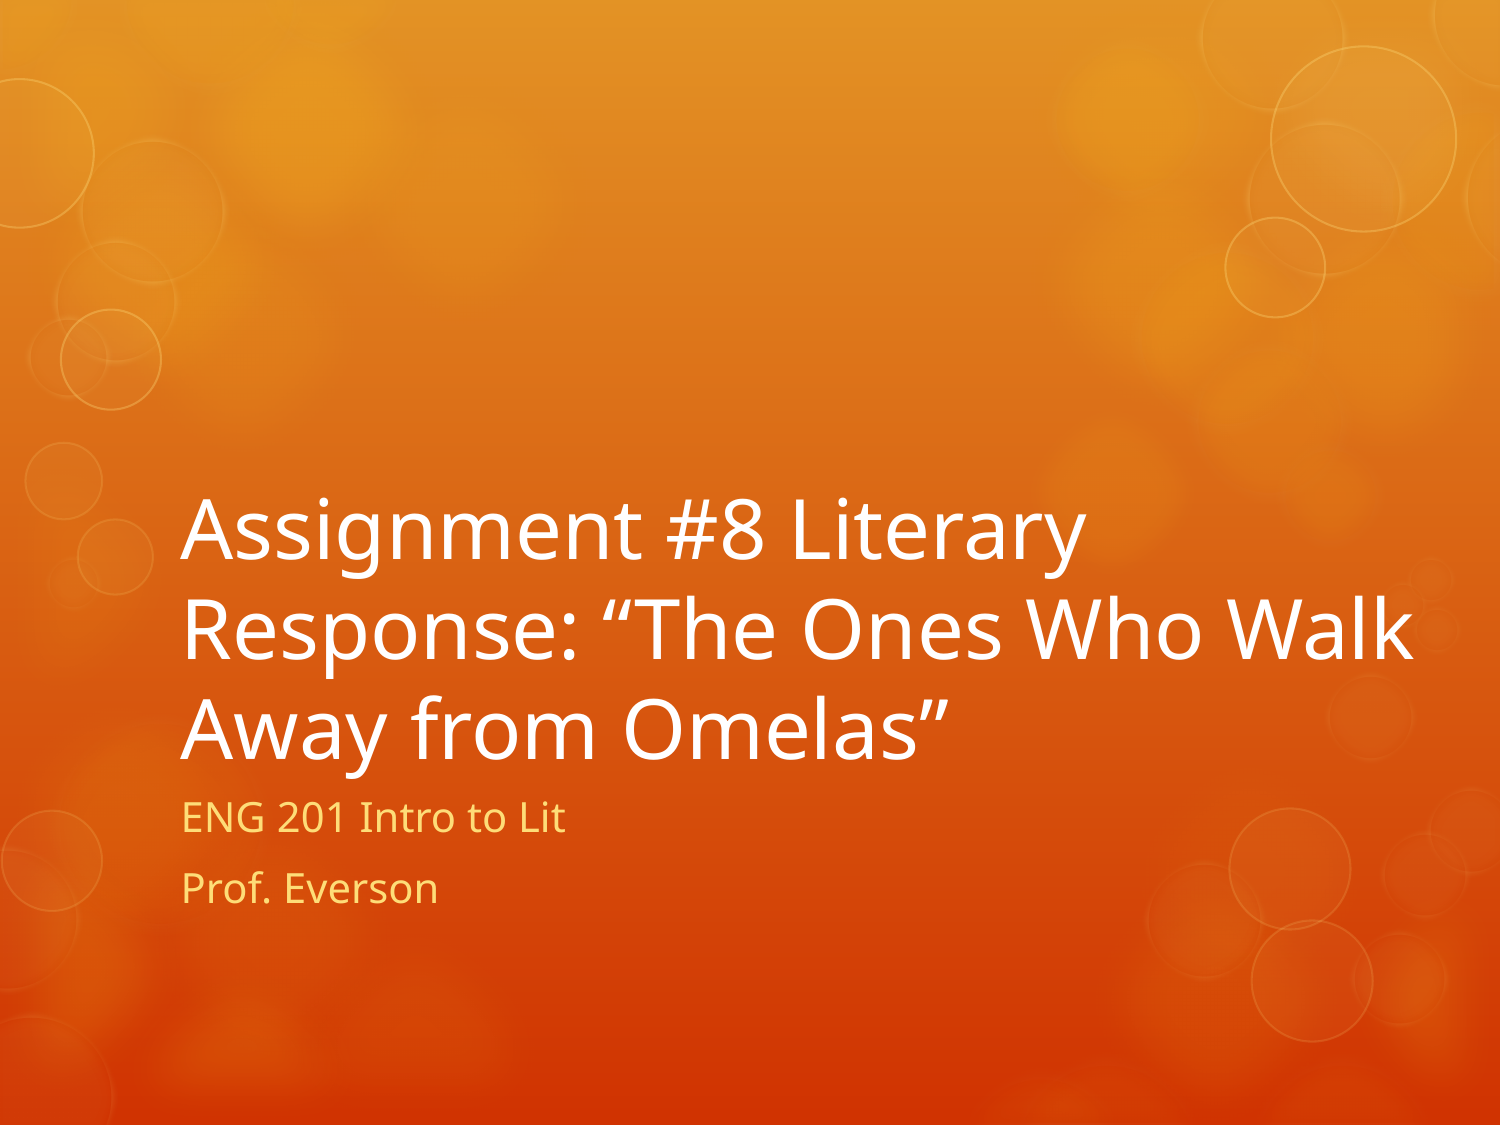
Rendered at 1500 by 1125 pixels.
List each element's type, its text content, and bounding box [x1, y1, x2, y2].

subtitle ENG 201 Intro to Lit Prof. Everson [165, 783, 1334, 925]
title Assignment #8 Literary Response: “The Ones Who Walk Away from Omelas” [165, 542, 1450, 784]
